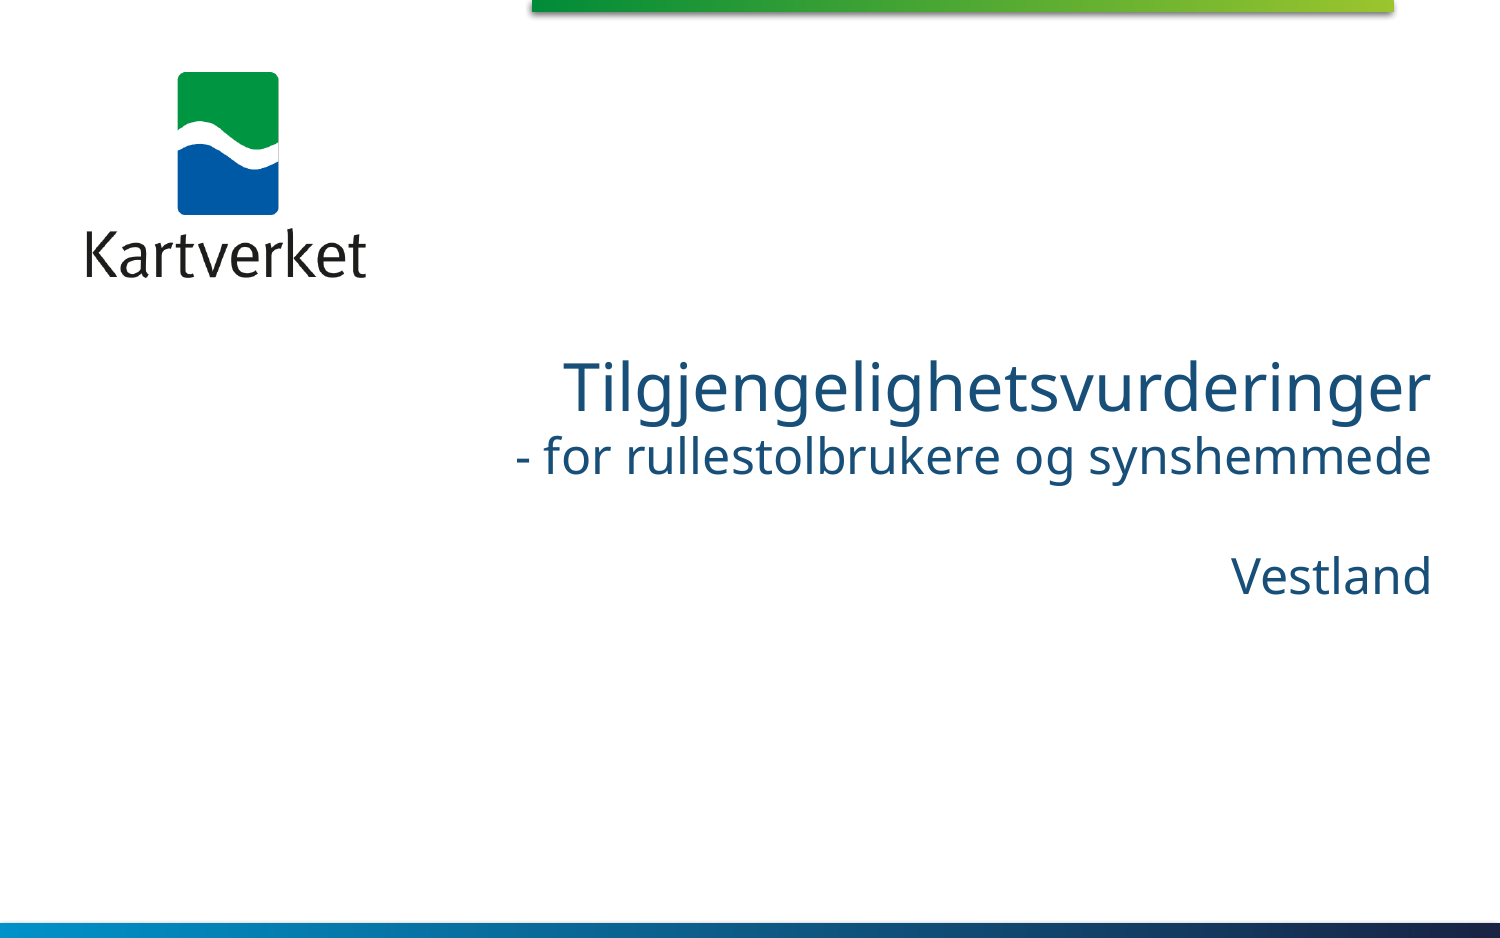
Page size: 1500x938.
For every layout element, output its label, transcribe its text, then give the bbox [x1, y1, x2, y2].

text_box Tilgjengelighetsvurderinger - for rullestolbrukere og synshemmede Vestland [66, 337, 1449, 613]
